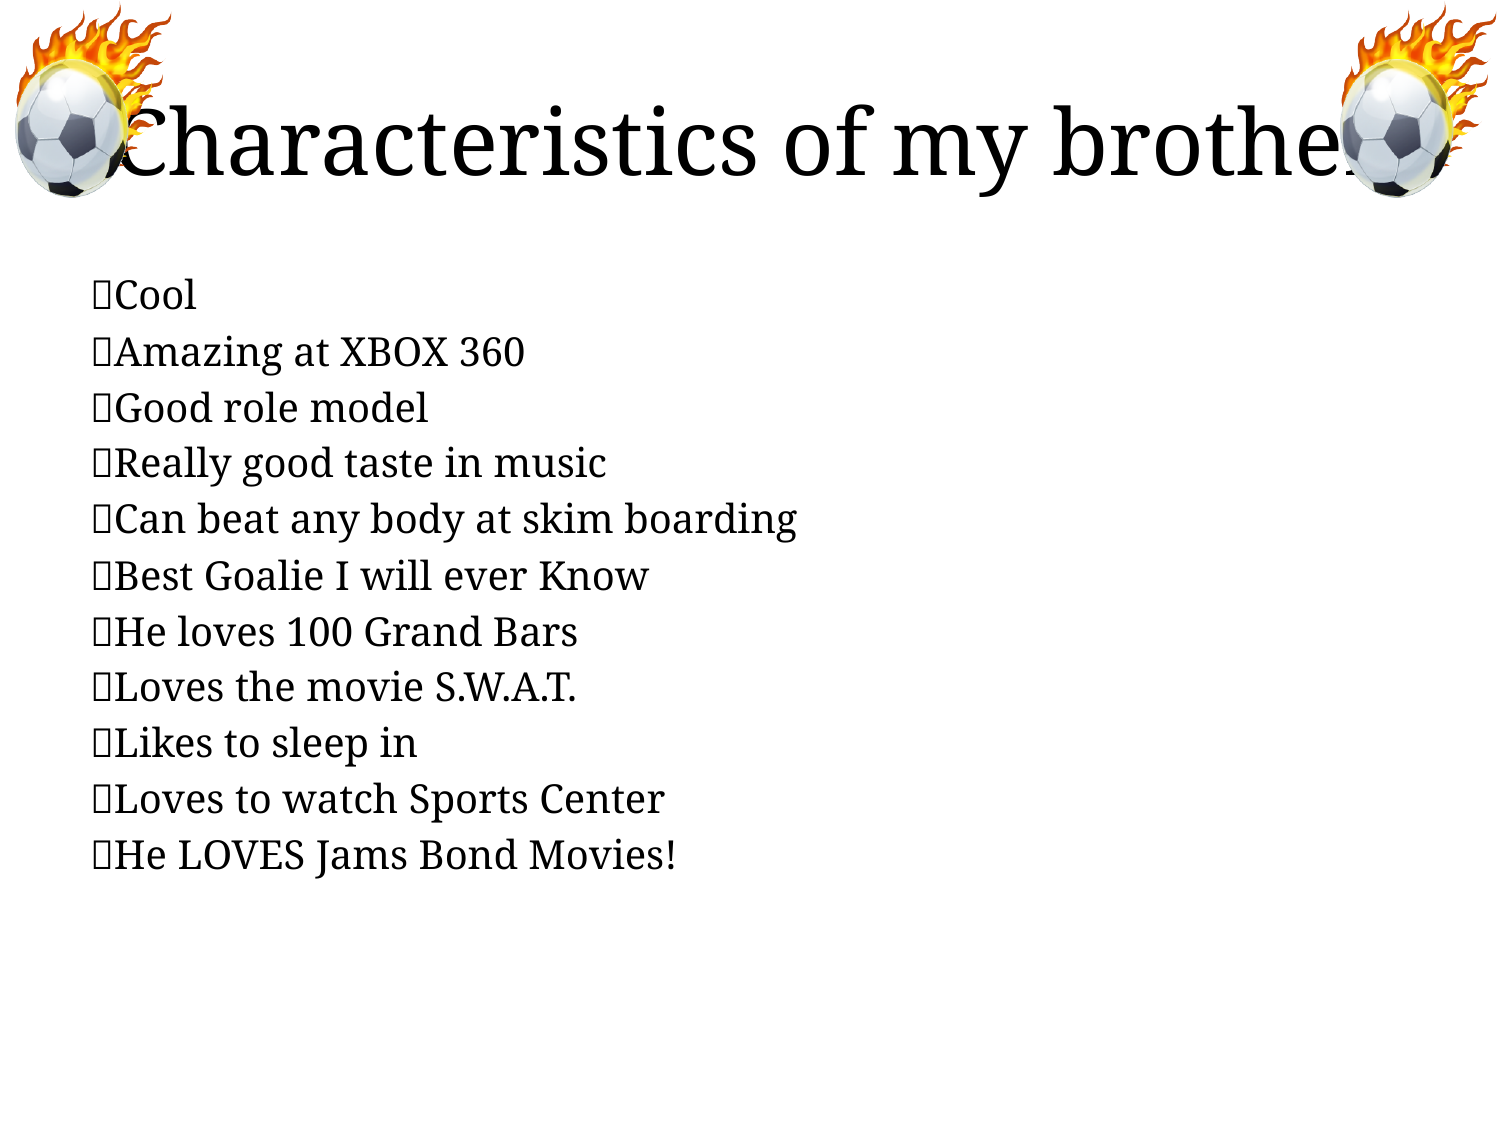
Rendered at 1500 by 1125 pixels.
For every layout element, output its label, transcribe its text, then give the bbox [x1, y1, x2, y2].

list Cool Amazing at XBOX 360 Good role model Really good taste in music Can beat any body at skim boarding Best Goalie I will ever Know He loves 100 Grand Bars Loves the movie S.W.A.T. Likes to sleep in Loves to watch Sports Center He LOVES Jams Bond Movies! [75, 262, 1425, 1005]
picture [1324, 0, 1500, 213]
title Characteristics of my brother [75, 45, 1425, 233]
picture [0, 0, 176, 213]
